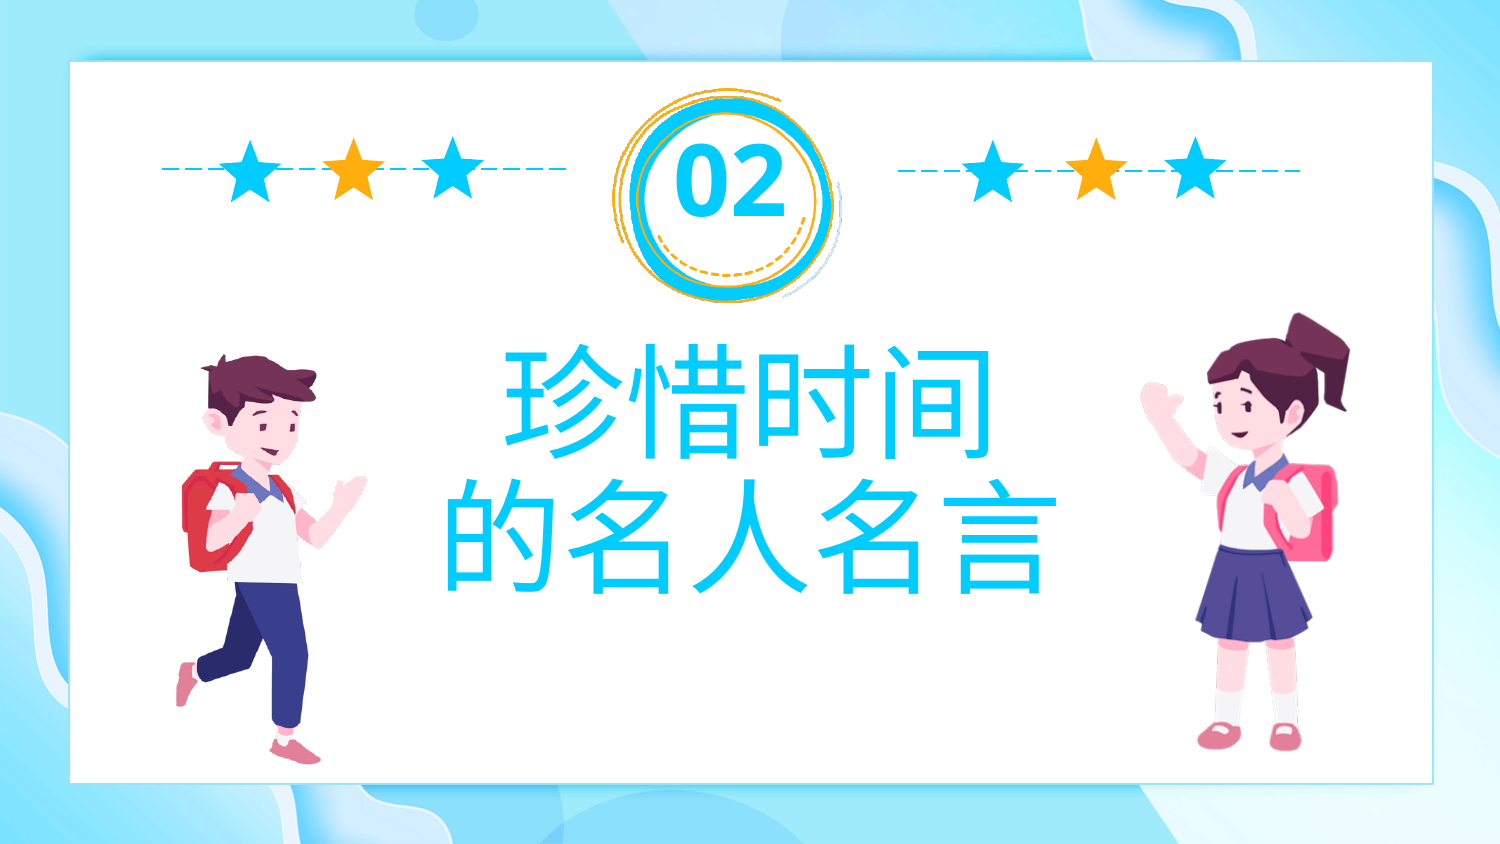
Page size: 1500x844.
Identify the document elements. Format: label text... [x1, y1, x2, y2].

text_box [216, 136, 284, 168]
text_box [1174, 172, 1217, 201]
text_box [418, 133, 487, 168]
text_box [329, 169, 378, 203]
text_box [1062, 134, 1131, 171]
text_box [319, 134, 388, 168]
text_box [223, 169, 277, 205]
text_box [1075, 172, 1118, 203]
text_box [430, 169, 476, 201]
picture [0, 0, 1500, 844]
text_box 珍惜时间 的名人名言 [386, 334, 1130, 585]
text_box [969, 172, 1017, 205]
text_box [1161, 133, 1230, 171]
text_box [959, 136, 1027, 171]
